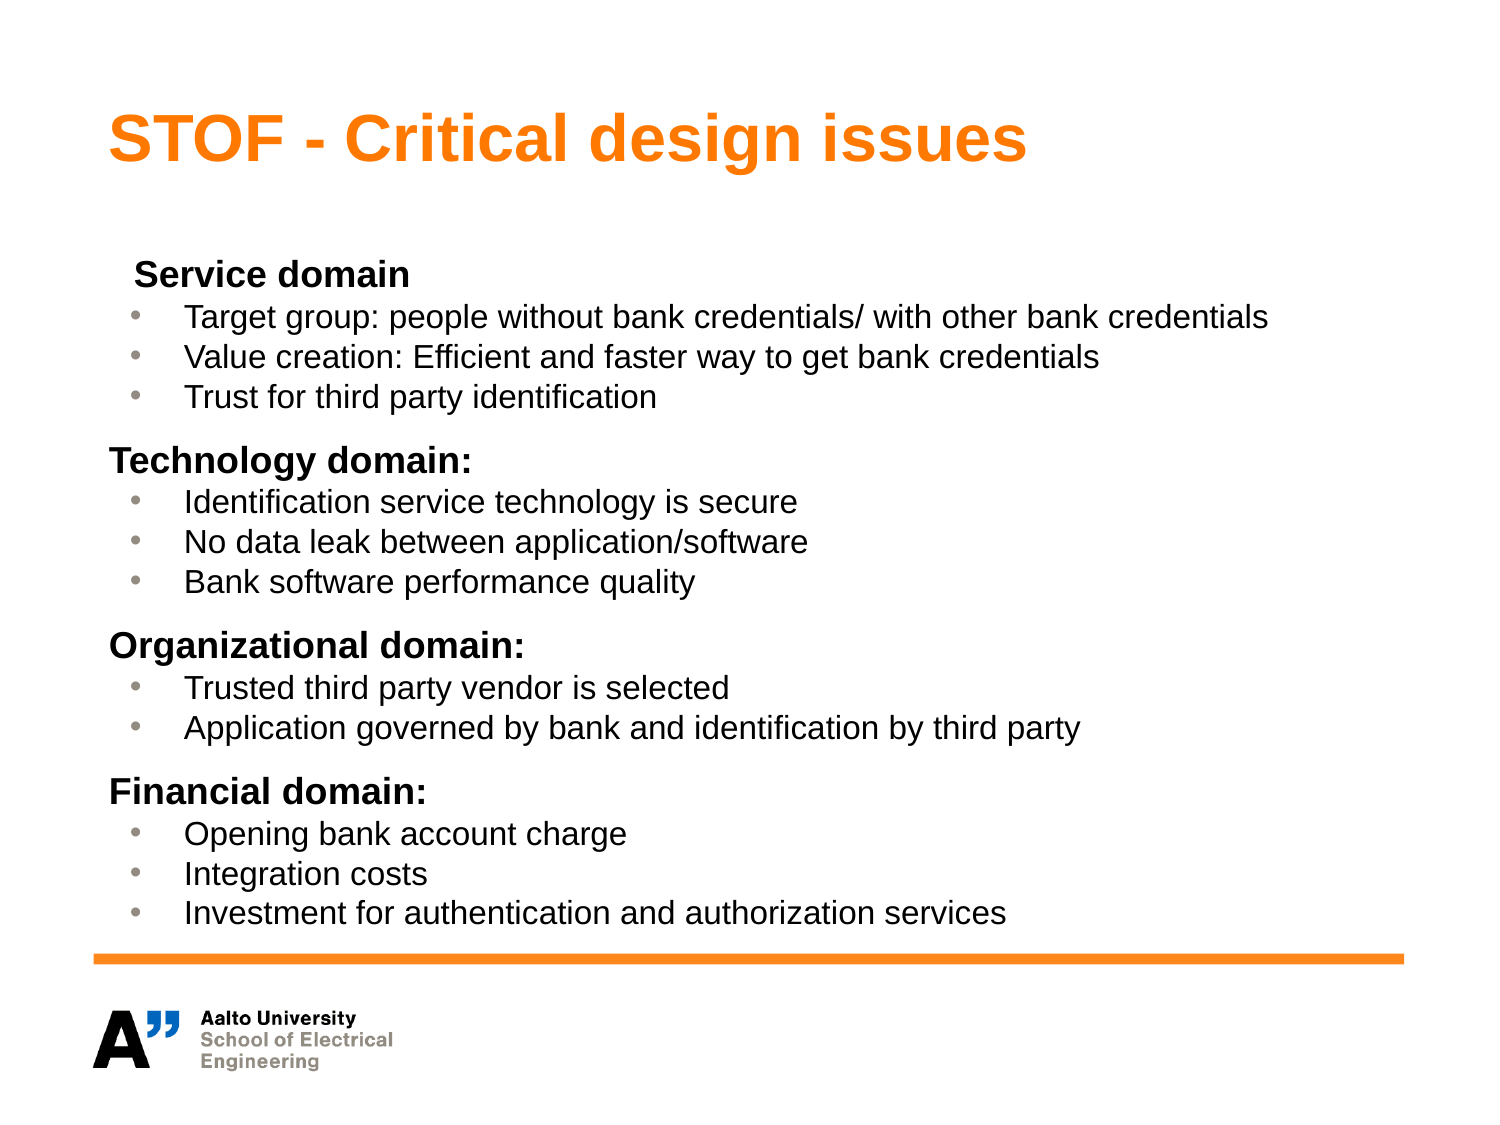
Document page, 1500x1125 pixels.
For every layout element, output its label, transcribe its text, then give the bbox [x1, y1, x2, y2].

list Service domain Target group: people without bank credentials/ with other bank credentials Value creation: Efficient and faster way to get bank credentials Trust for third party identification Technology domain: Identification service technology is secure No data leak between application/software Bank software performance quality Organizational domain: Trusted third party vendor is selected Application governed by bank and identification by third party Financial domain: Opening bank account charge Integration costs Investment for authentication and authorization services [94, 234, 1405, 914]
title STOF - Critical design issues [94, 80, 1405, 234]
picture [35, 953, 449, 1125]
